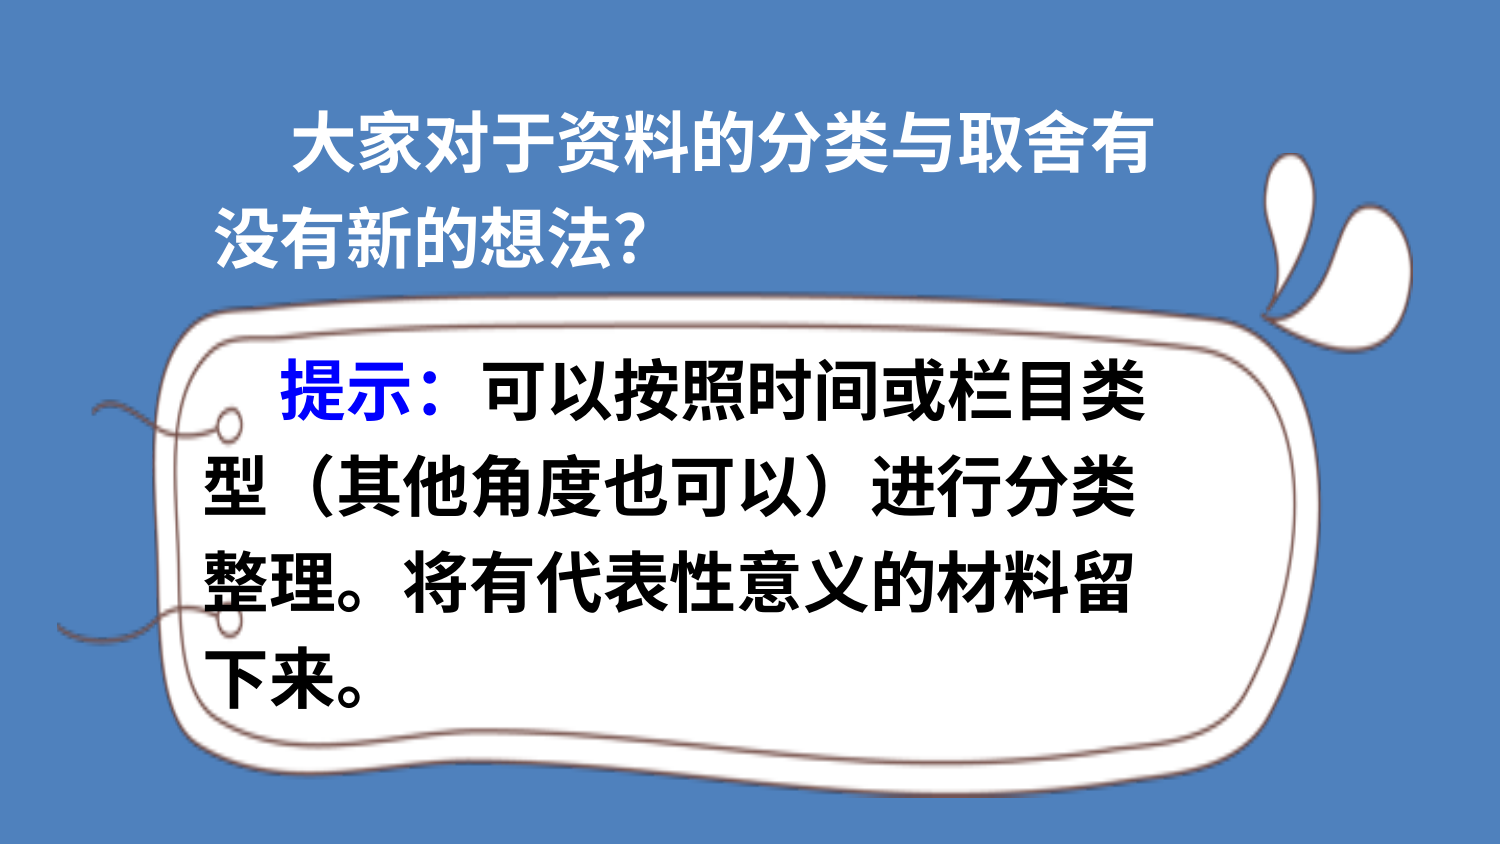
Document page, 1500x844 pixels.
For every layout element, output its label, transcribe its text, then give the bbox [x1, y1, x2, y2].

picture [56, 152, 1413, 799]
text_box 大家对于资料的分类与取舍有没有新的想法？ [198, 77, 1225, 151]
